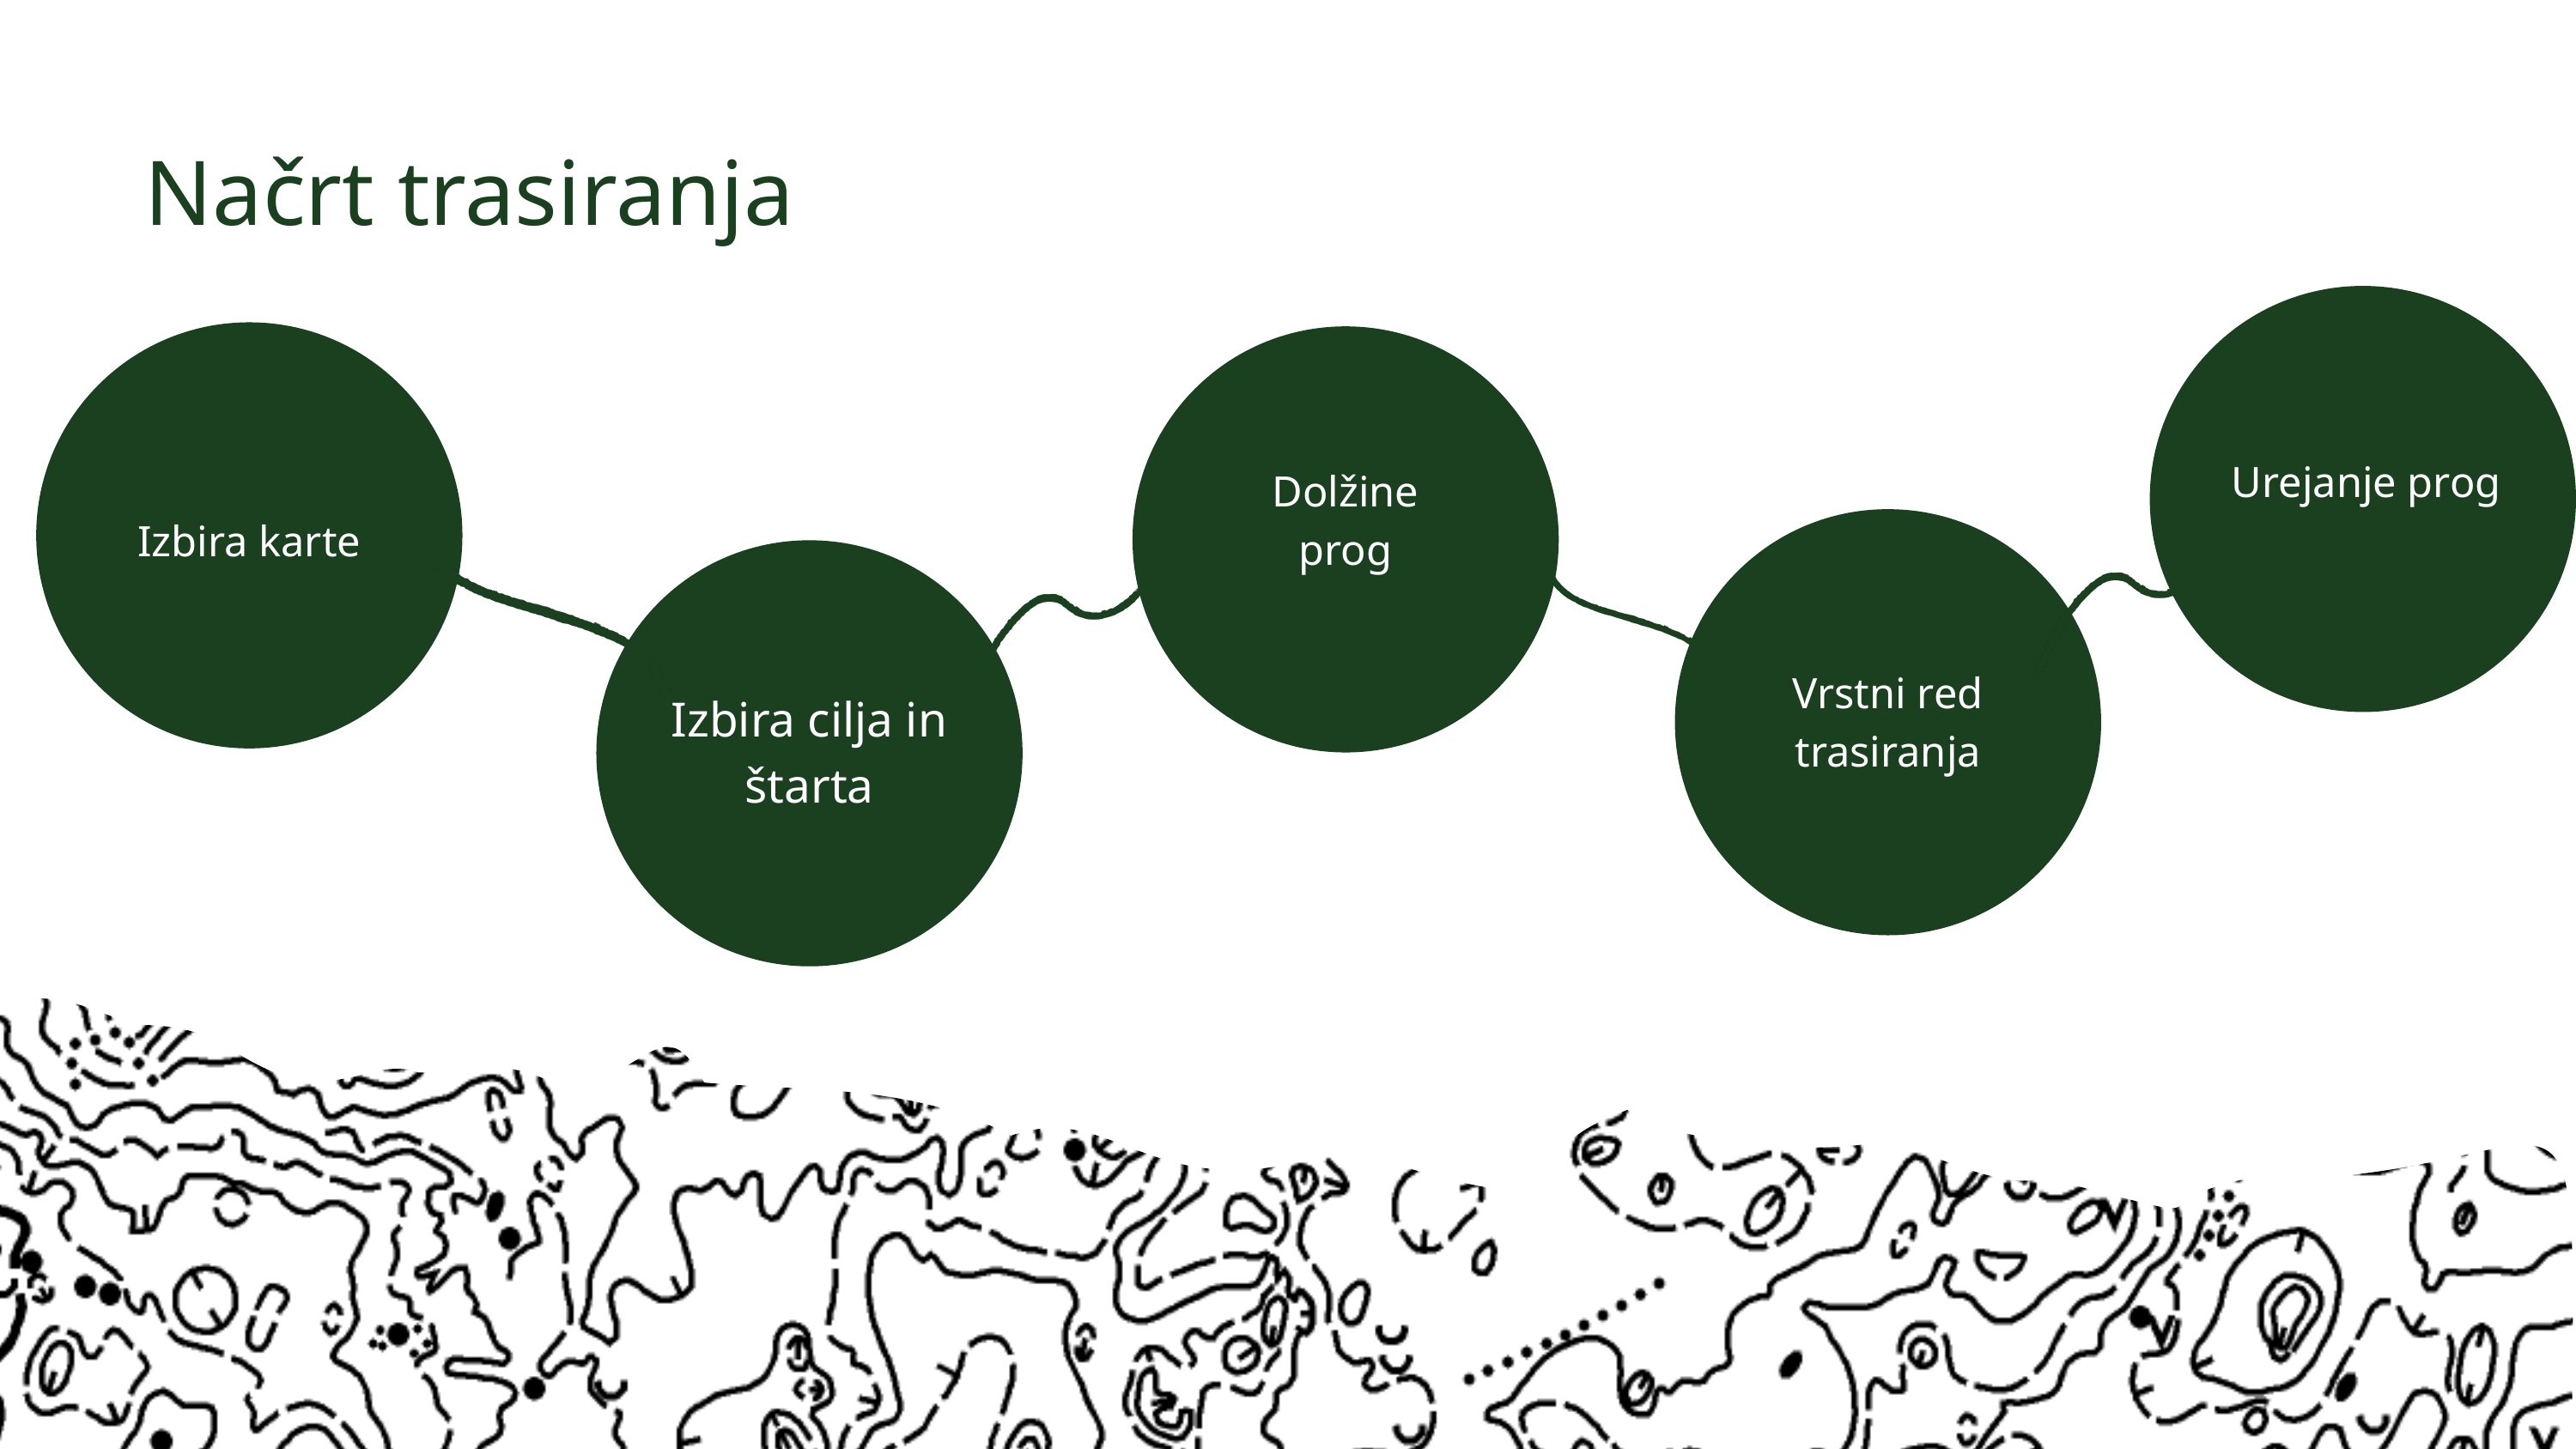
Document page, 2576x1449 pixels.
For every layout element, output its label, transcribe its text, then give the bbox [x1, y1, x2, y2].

text_box [2036, 504, 2145, 677]
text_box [1674, 508, 2102, 936]
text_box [1132, 325, 1559, 753]
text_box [35, 322, 463, 749]
text_box Načrt trasiranja [144, 141, 1071, 244]
text_box [969, 525, 1127, 699]
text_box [596, 540, 1024, 967]
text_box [0, 992, 2576, 1449]
text_box [1563, 550, 1670, 712]
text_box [2149, 285, 2576, 712]
text_box [466, 509, 623, 754]
